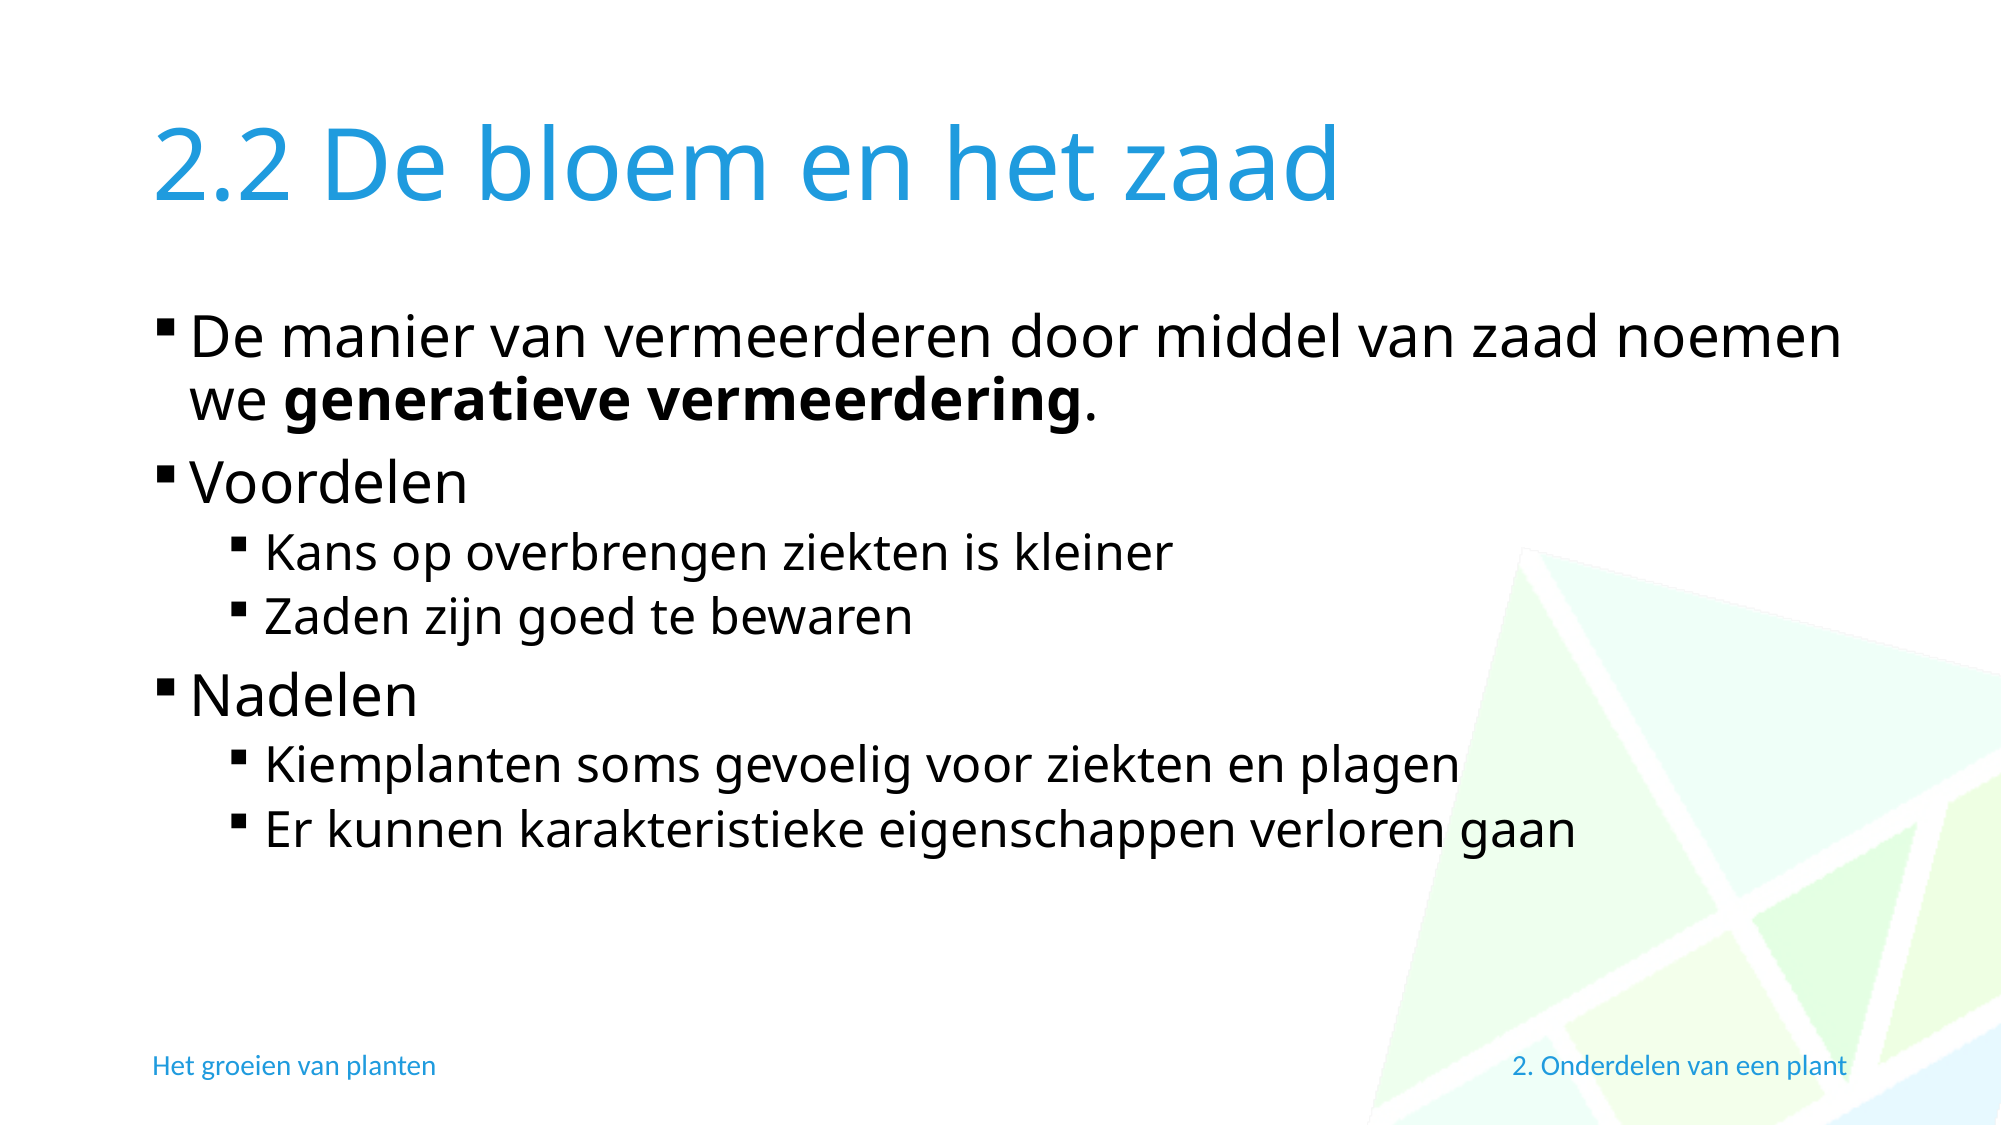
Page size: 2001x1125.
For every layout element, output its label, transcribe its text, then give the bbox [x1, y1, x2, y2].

list Het groeien van planten [137, 1042, 588, 1103]
list 2. Onderdelen van een plant [1412, 1042, 1863, 1103]
title 2.2 De bloem en het zaad [137, 59, 1863, 278]
list De manier van vermeerderen door middel van zaad noemen we generatieve vermeerdering. Voordelen Kans op overbrengen ziekten is kleiner Zaden zijn goed te bewaren Nadelen Kiemplanten soms gevoelig voor ziekten en plagen Er kunnen karakteristieke eigenschappen verloren gaan [137, 299, 1863, 1014]
